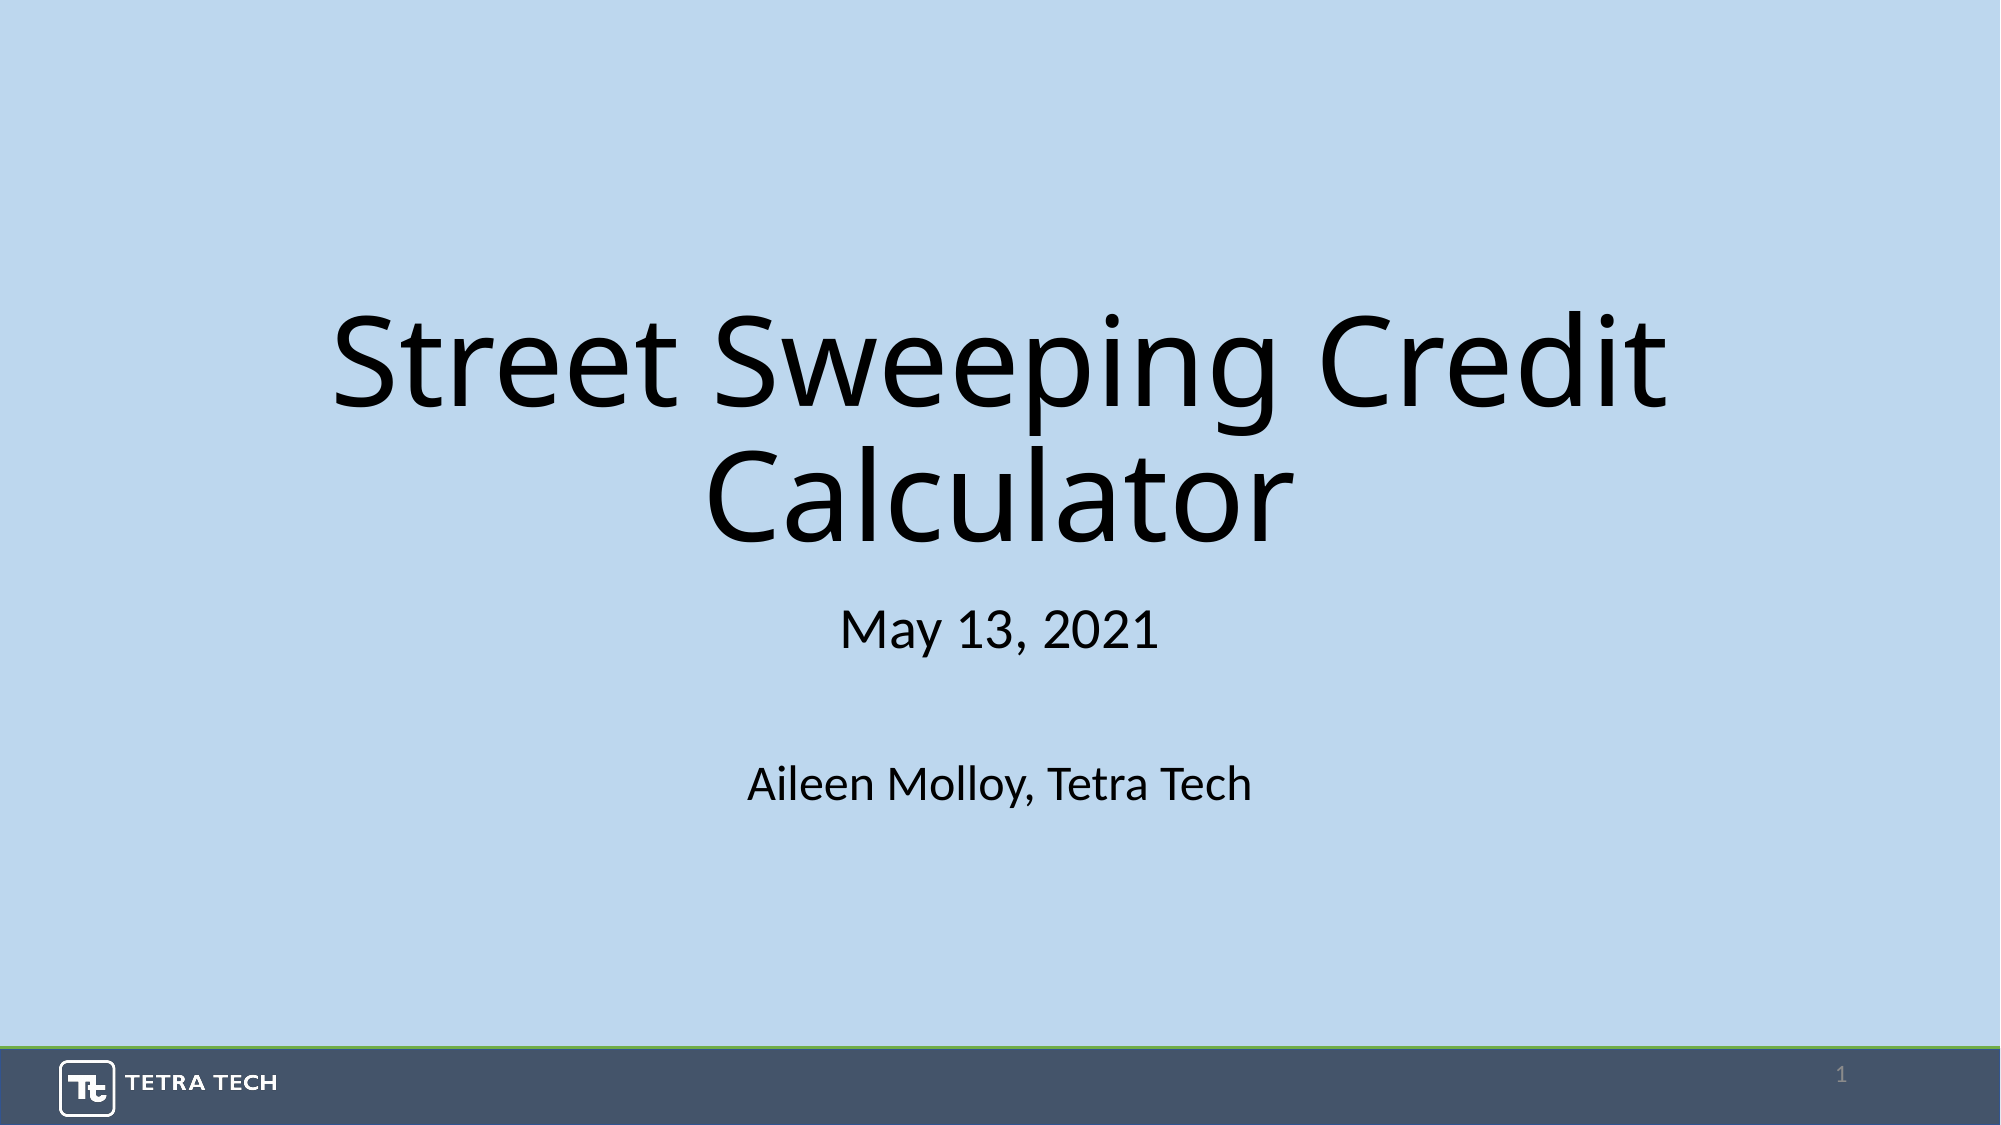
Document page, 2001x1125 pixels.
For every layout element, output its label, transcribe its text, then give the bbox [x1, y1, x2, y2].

subtitle May 13, 2021 Aileen Molloy, Tetra Tech [249, 590, 1750, 941]
slide_number 1 [1412, 1042, 1863, 1103]
picture [40, 1041, 295, 1125]
title Street Sweeping Credit Calculator [249, 184, 1750, 576]
